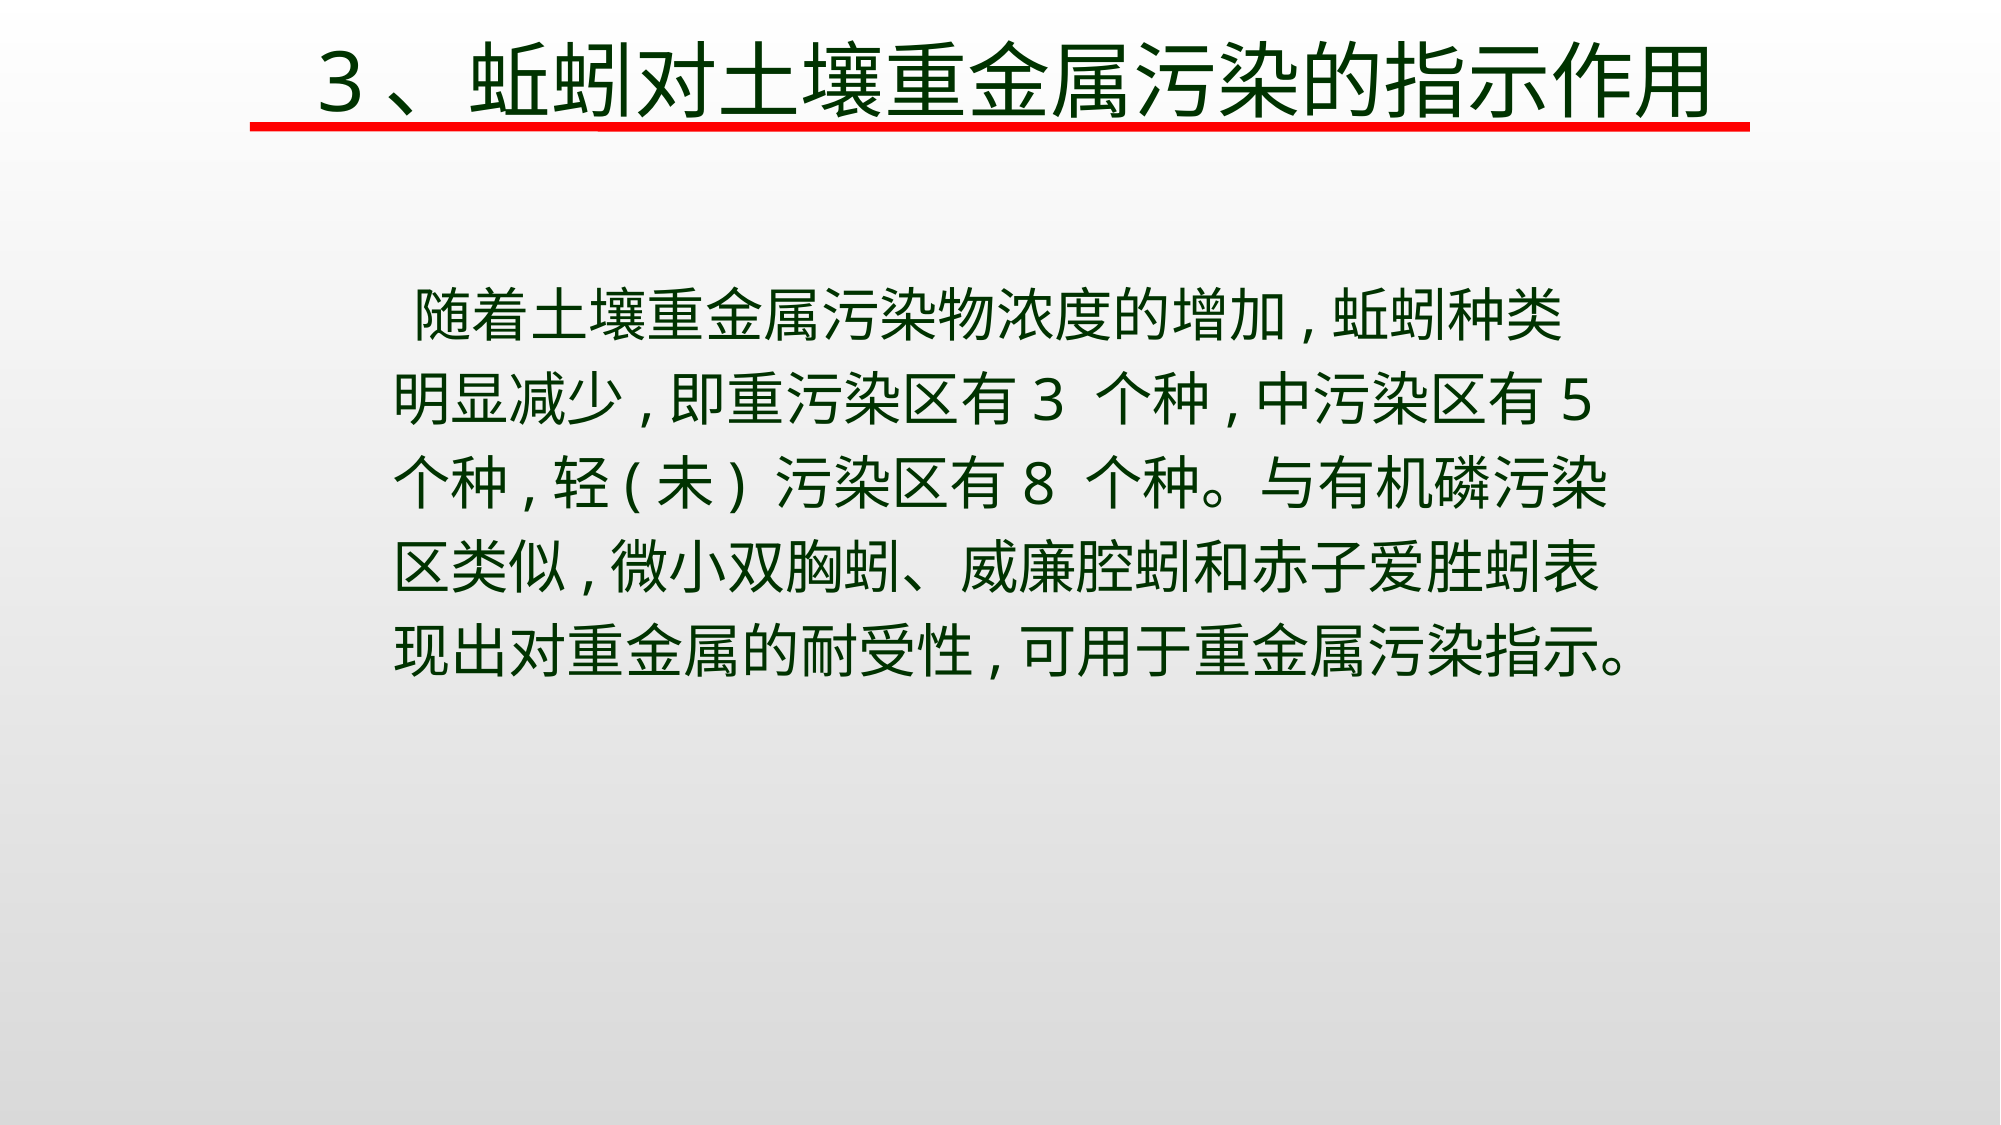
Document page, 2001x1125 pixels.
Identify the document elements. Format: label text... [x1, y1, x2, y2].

text_box 随着土壤重金属污染物浓度的增加,蚯蚓种类明显减少,即重污染区有3 个种,中污染区有5 个种,轻(未) 污染区有8 个种。与有机磷污染区类似,微小双胸蚓、威廉腔蚓和赤子爱胜蚓表现出对重金属的耐受性,可用于重金属污染指示。 [346, 256, 1636, 692]
text_box 3、蚯蚓对土壤重金属污染的指示作用 [249, 1, 1753, 114]
